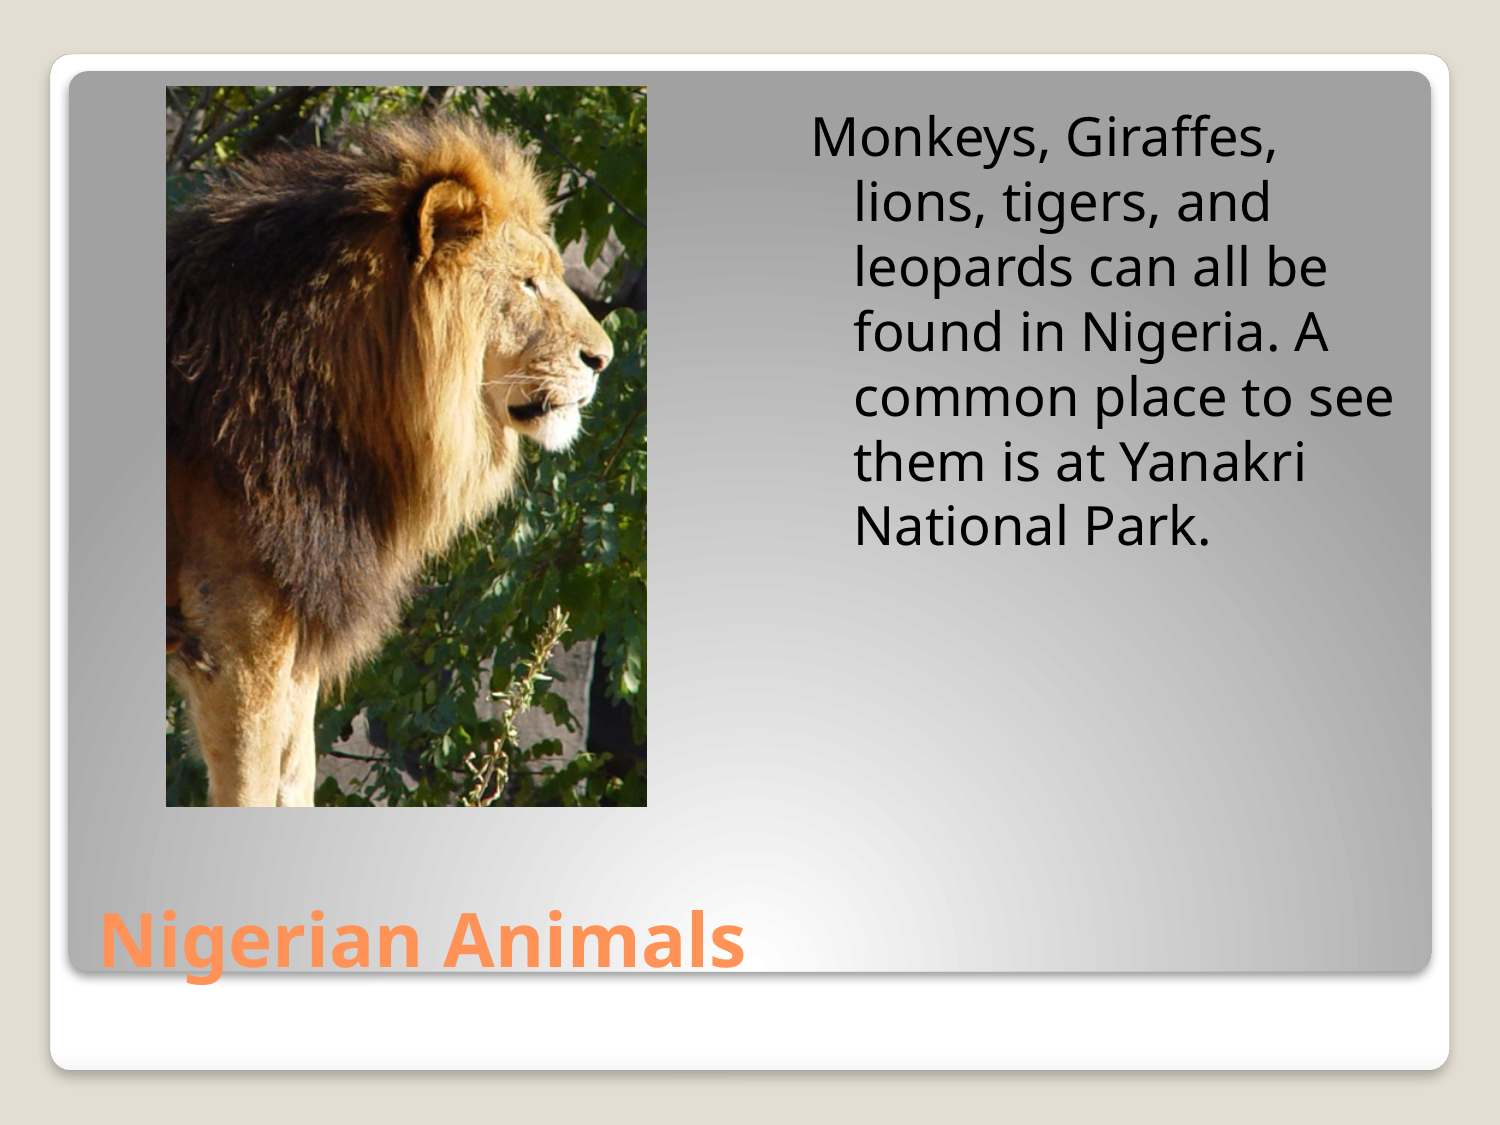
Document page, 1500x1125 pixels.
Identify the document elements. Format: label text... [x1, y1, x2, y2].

list Monkeys, Giraffes, lions, tigers, and leopards can all be found in Nigeria. A common place to see them is at Yanakri National Park. [780, 86, 1426, 807]
title Nigerian Animals [82, 817, 1425, 991]
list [166, 86, 648, 808]
